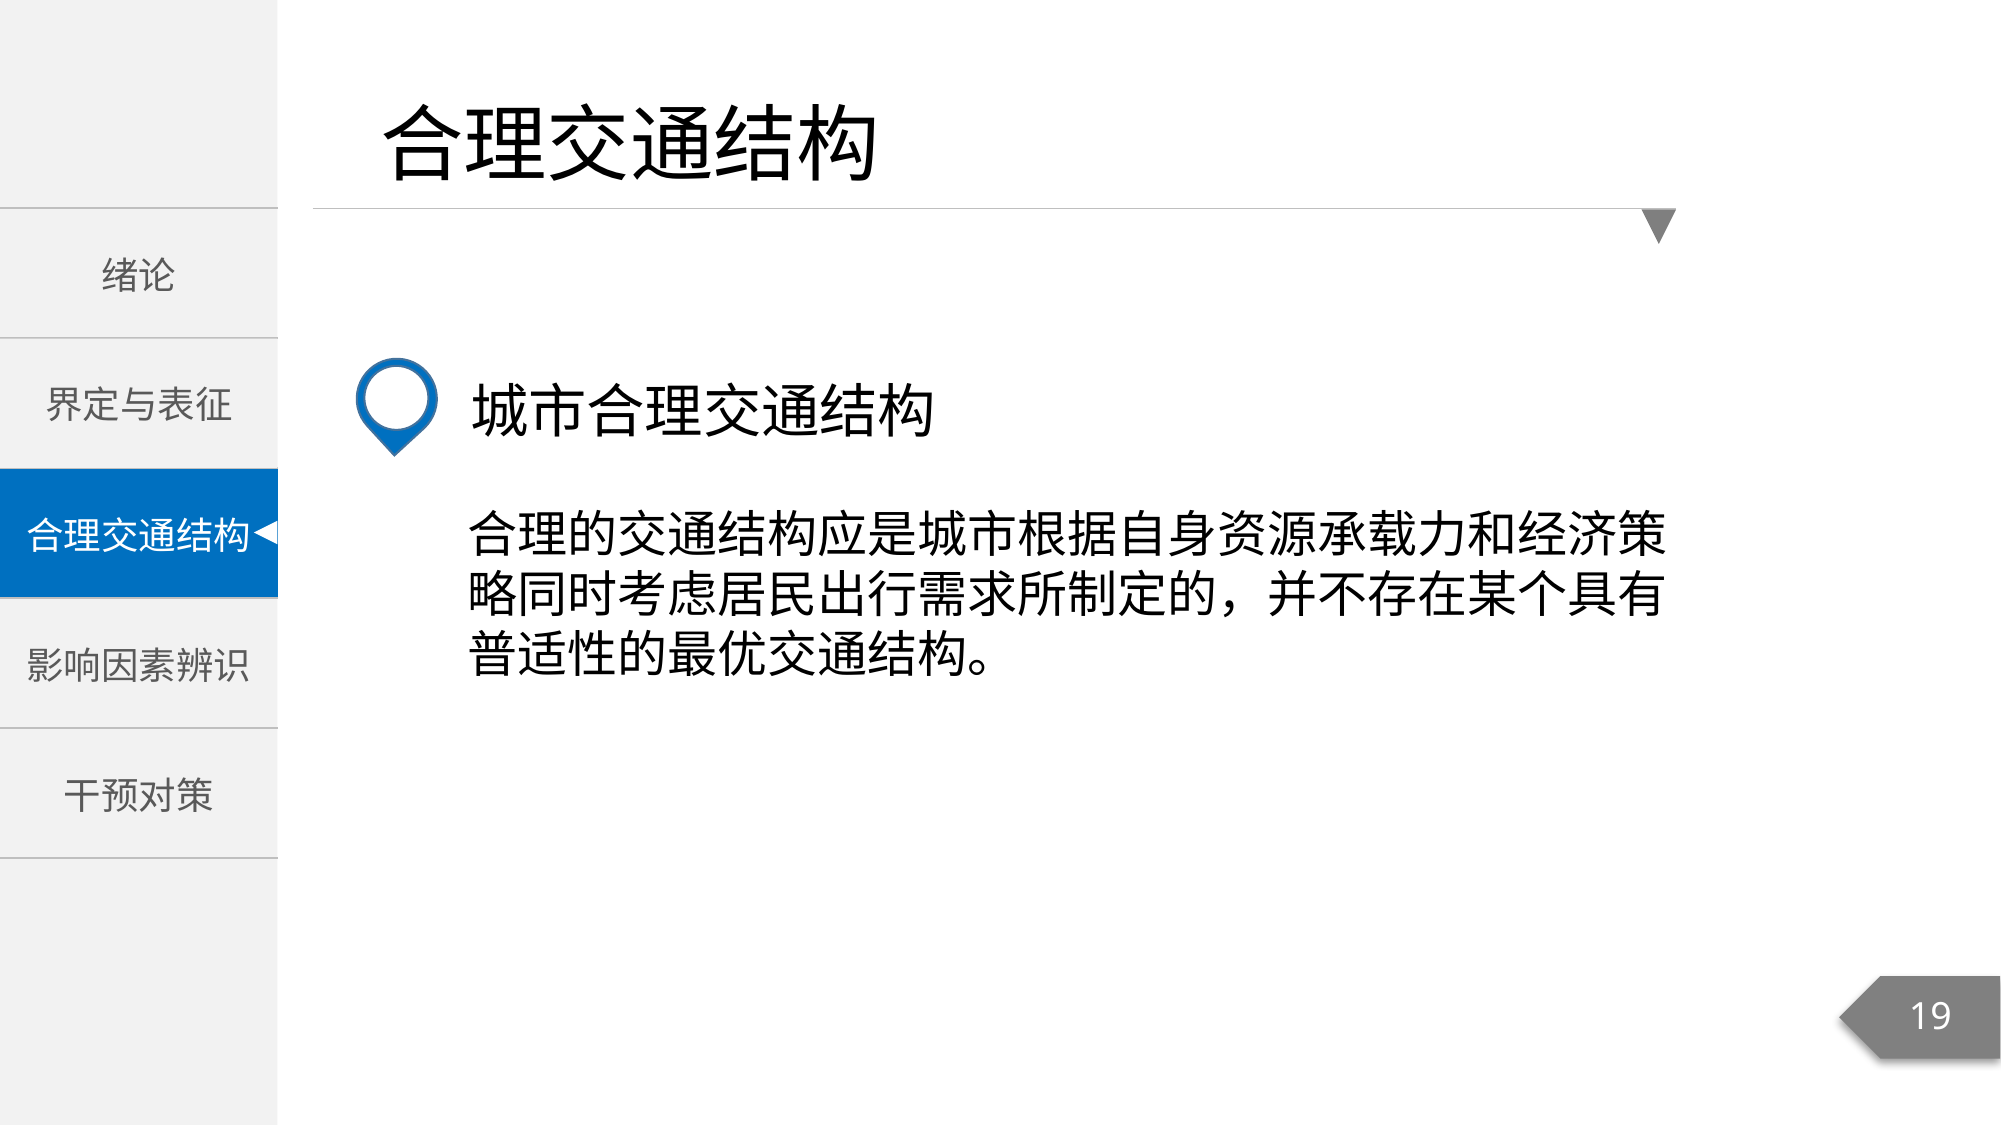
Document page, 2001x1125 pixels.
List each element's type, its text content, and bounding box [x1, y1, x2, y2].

text_box 合理的交通结构应是城市根据自身资源承载力和经济策略同时考虑居民出行需求所制定的，并不存在某个具有普适性的最优交通结构。 [452, 495, 1704, 690]
text_box [1641, 209, 1677, 244]
text_box 城市合理交通结构 [455, 367, 952, 452]
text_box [356, 358, 437, 439]
